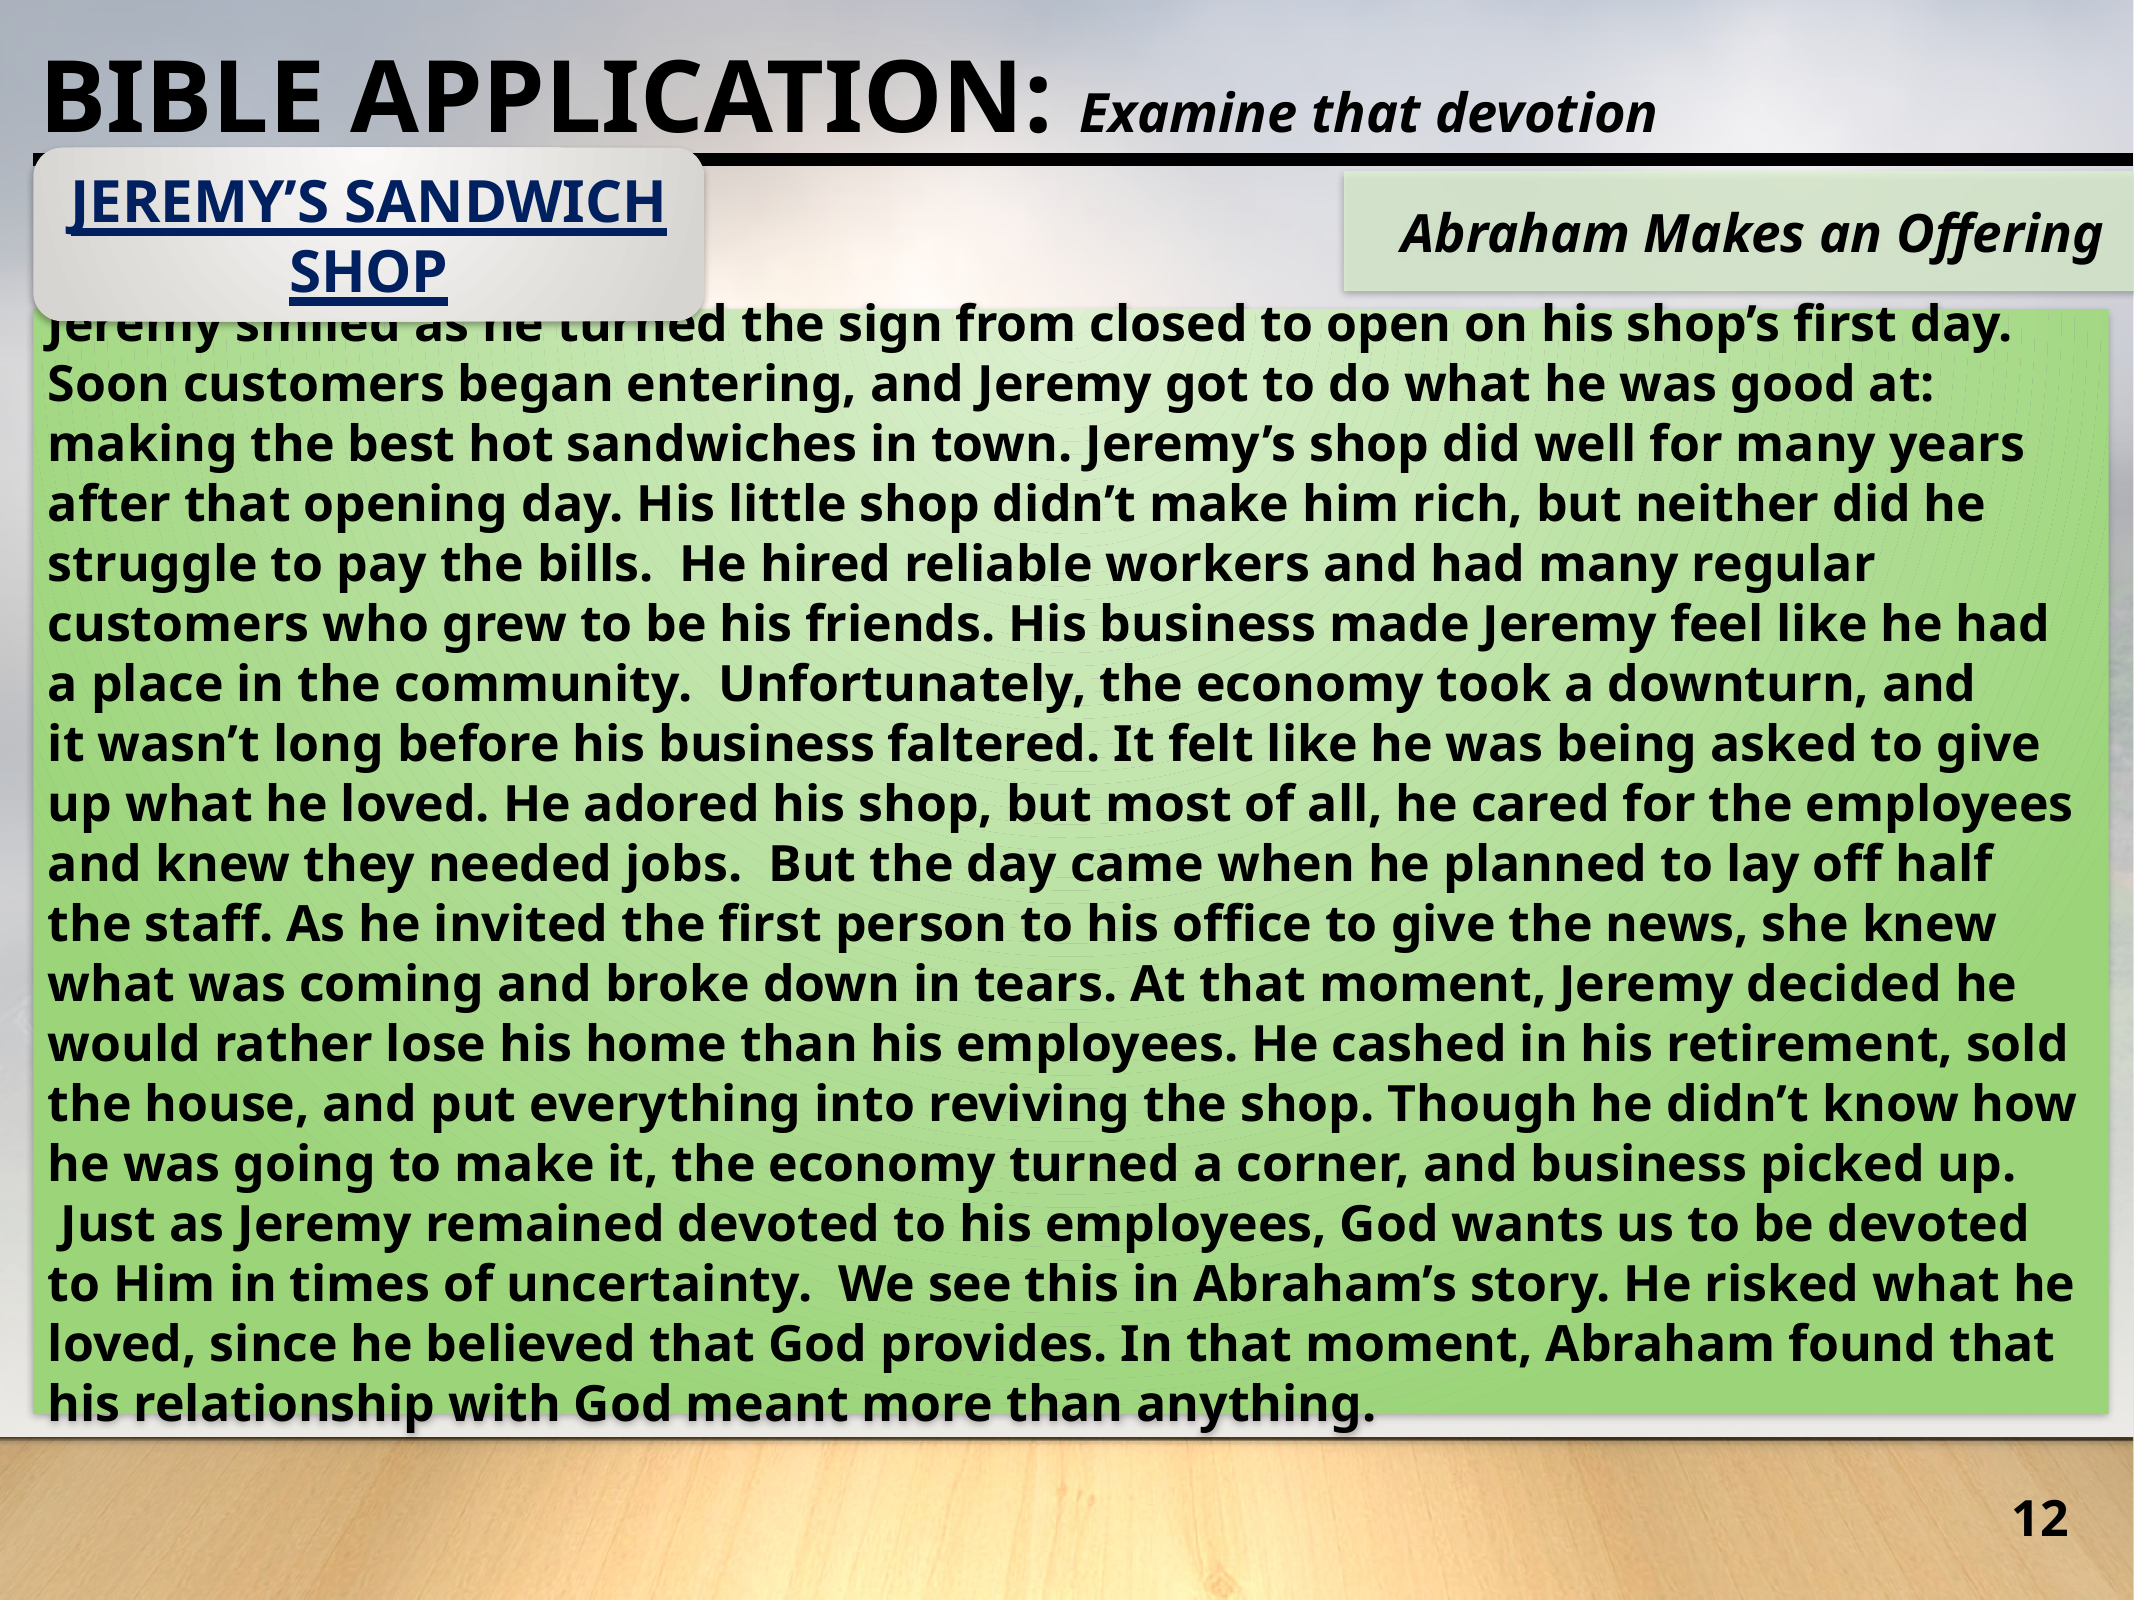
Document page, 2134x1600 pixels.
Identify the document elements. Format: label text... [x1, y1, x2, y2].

text_box BIBLE APPLICATION: Examine that devotion requires courage. [24, 17, 2100, 478]
text_box 12 [1996, 1479, 2109, 1569]
text_box Jeremy’s Sandwich Shop [33, 160, 705, 322]
text_box Jeremy’s Sandwich Shop [39, 147, 699, 159]
text_box Abraham Makes an Offering [1343, 171, 2134, 292]
text_box Jeremy smiled as he turned the sign from closed to open on his shop’s first day. Soon customers began entering, and Jeremy got to do what he was good at: making the best hot sandwiches in town. Jeremy’s shop did well for many years after that opening day. His little shop didn’t make him rich, but neither did he struggle to pay the bills. He hired reliable workers and had many regular customers who grew to be his friends. His business made Jeremy feel like he had a place in the community. Unfortunately, the economy took a downturn, and it wasn’t long before his business faltered. It felt like he was being asked to give up what he loved. He adored his shop, but most of all, he cared for the employees and knew they needed jobs. But the day came when he planned to lay off half the staff. As he invited the first person to his office to give the news, she knew what was coming and broke down in tears. At that moment, Jeremy decided he would rather lose his home than his employees. He cashed in his retirement, sold the house, and put everything into reviving the shop. Though he didn’t know how he was going to make it, the economy turned a corner, and business picked up. Just as Jeremy remained devoted to his employees, God wants us to be devoted to Him in times of uncertainty. We see this in Abraham’s story. He risked what he loved, since he believed that God provides. In that moment, Abraham found that his relationship with God meant more than anything. [33, 309, 2109, 1414]
picture [0, 1437, 2134, 1600]
